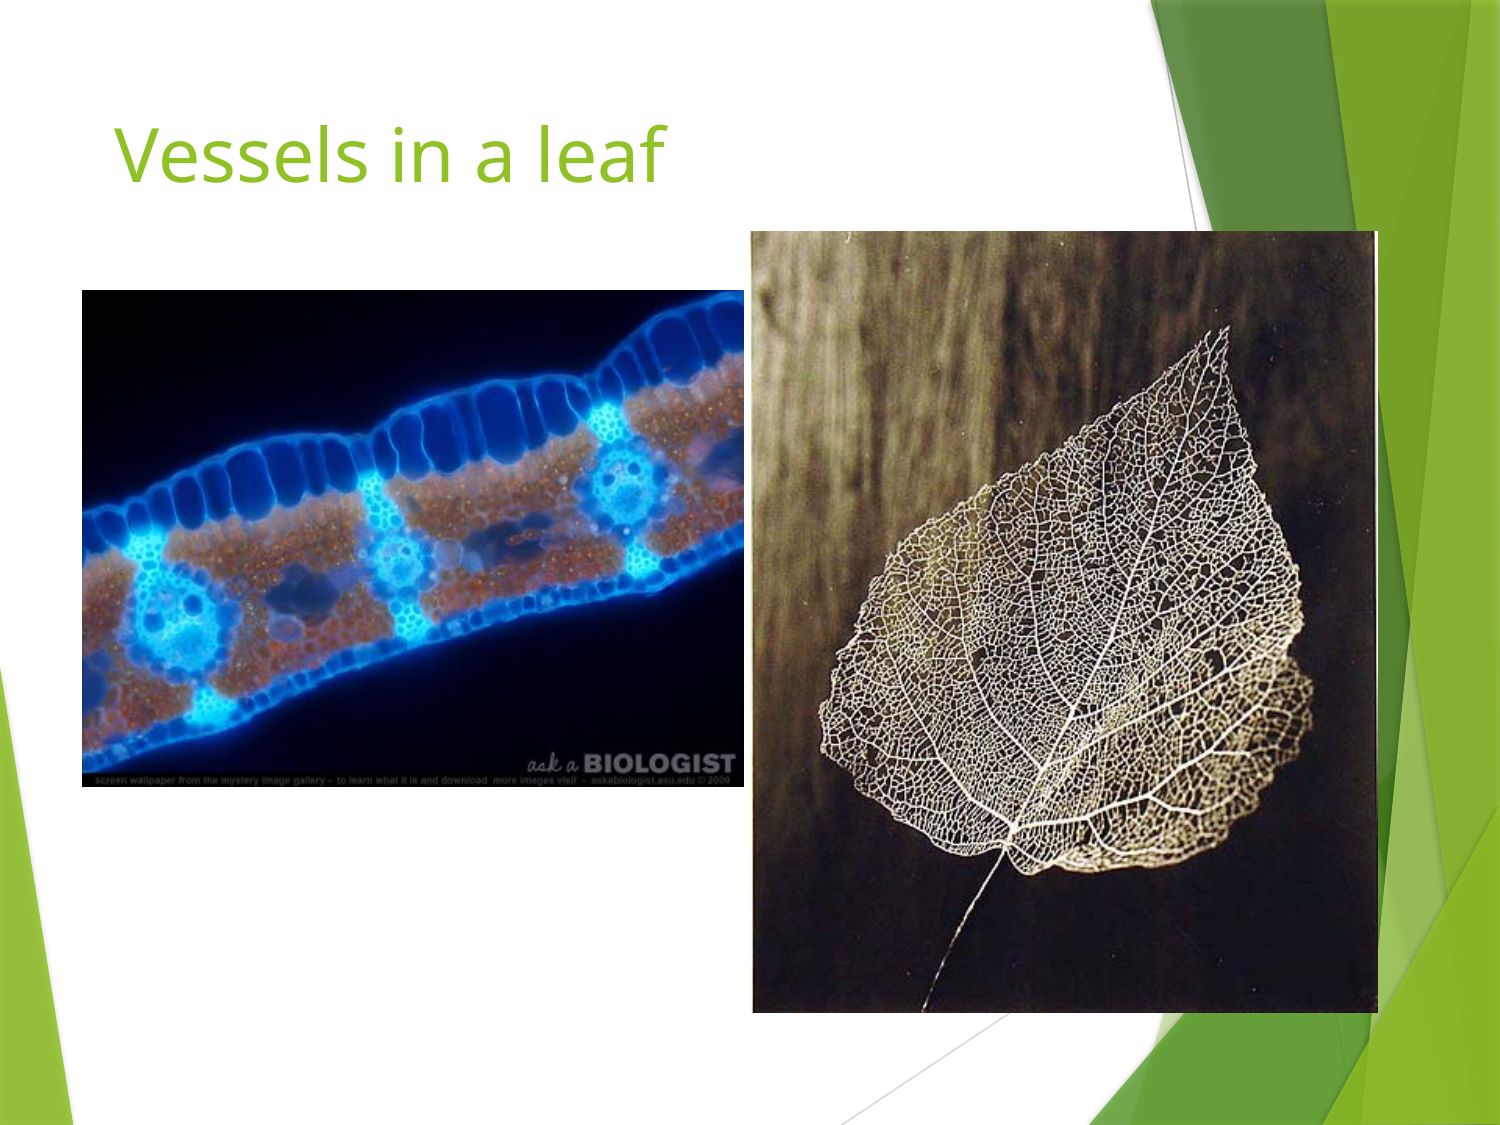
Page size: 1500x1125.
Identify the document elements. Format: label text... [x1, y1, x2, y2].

picture [81, 290, 744, 788]
picture [749, 231, 1378, 1014]
title Vessels in a leaf [99, 99, 1142, 289]
